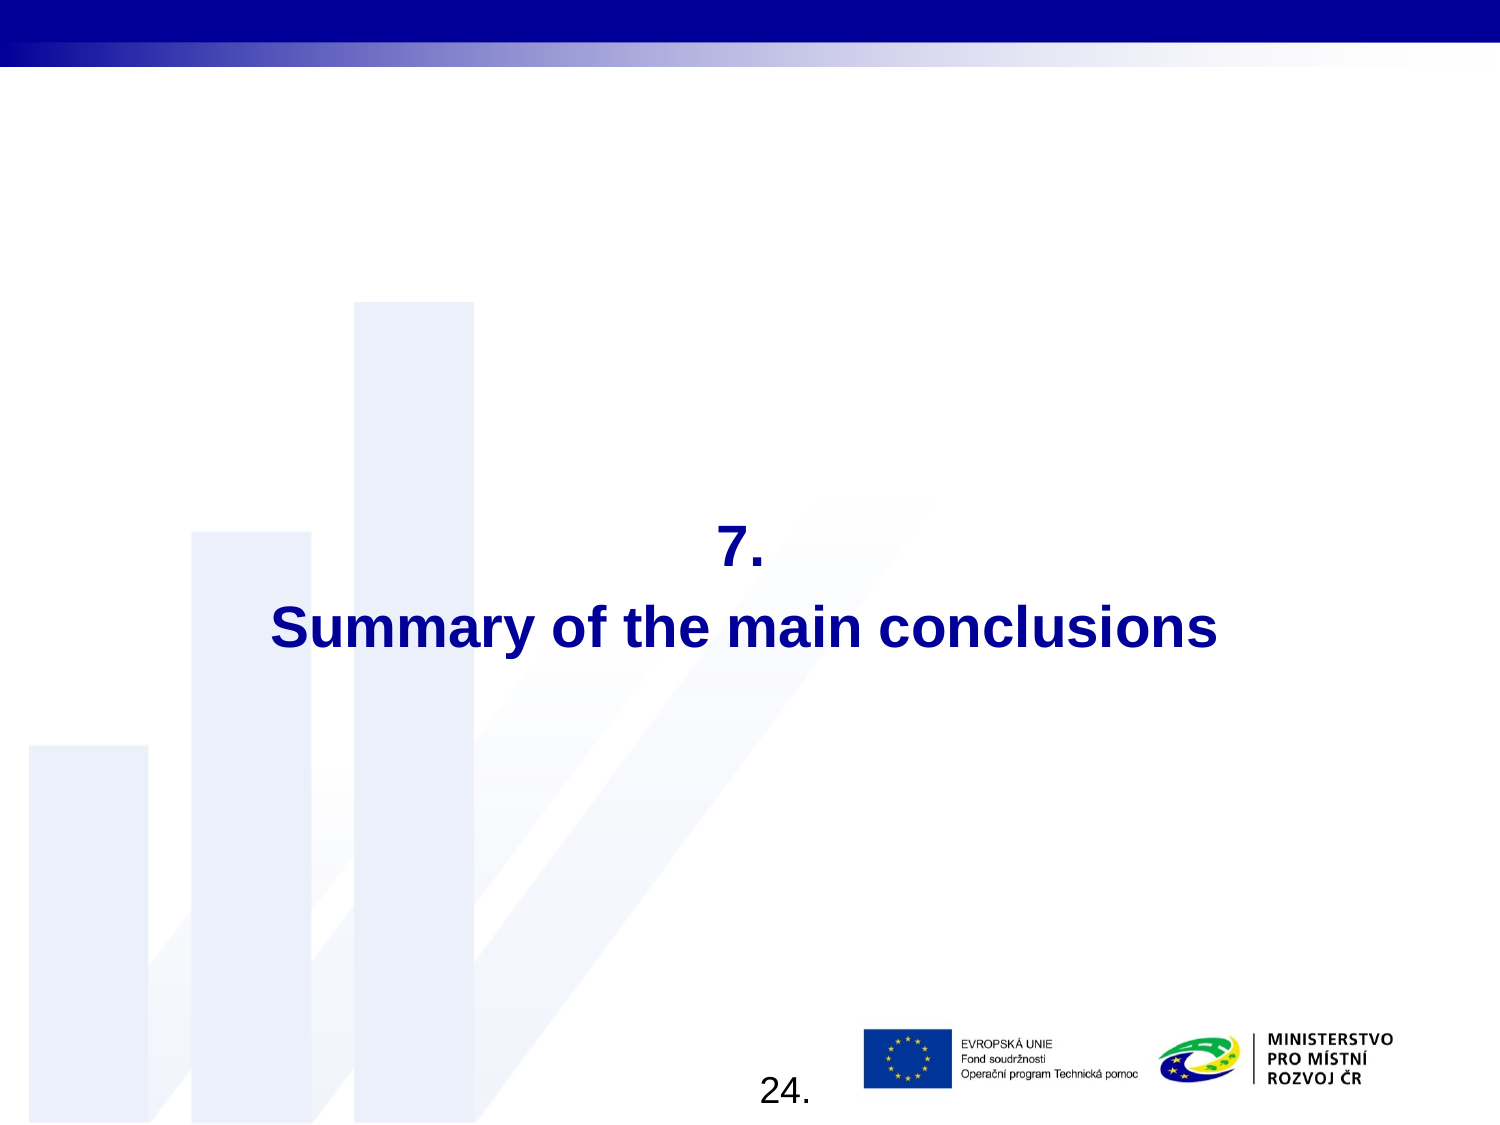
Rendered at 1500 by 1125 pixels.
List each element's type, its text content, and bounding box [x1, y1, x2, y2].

picture [29, 302, 1412, 1125]
text_box 24. [744, 1059, 828, 1119]
list 7. Summary of the main conclusions [64, 255, 1425, 1012]
